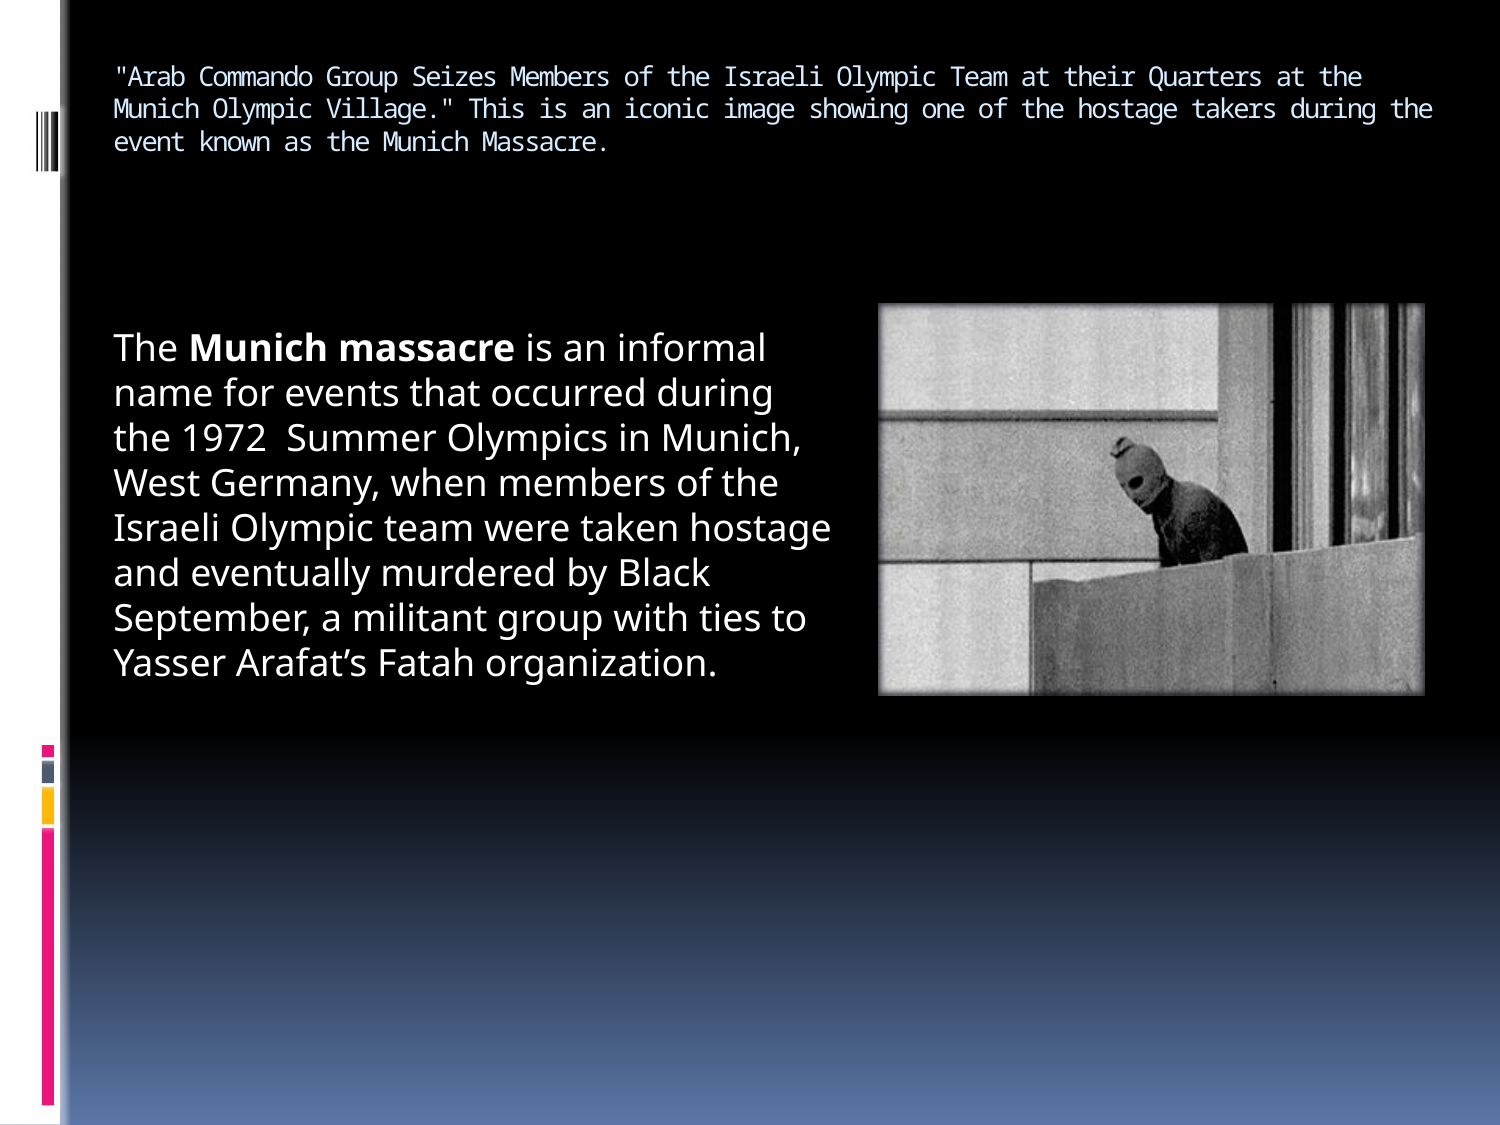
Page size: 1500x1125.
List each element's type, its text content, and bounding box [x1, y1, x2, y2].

text_box The Munich massacre is an informal name for events that occurred during the 1972 Summer Olympics in Munich, West Germany, when members of the Israeli Olympic team were taken hostage and eventually murdered by Black September, a militant group with ties to Yasser Arafat’s Fatah organization. [98, 316, 849, 692]
picture [877, 302, 1426, 696]
title "Arab Commando Group Seizes Members of the Israeli Olympic Team at their Quarters at the Munich Olympic Village." This is an iconic image showing one of the hostage takers during the event known as the Munich Massacre. [98, 51, 1449, 239]
